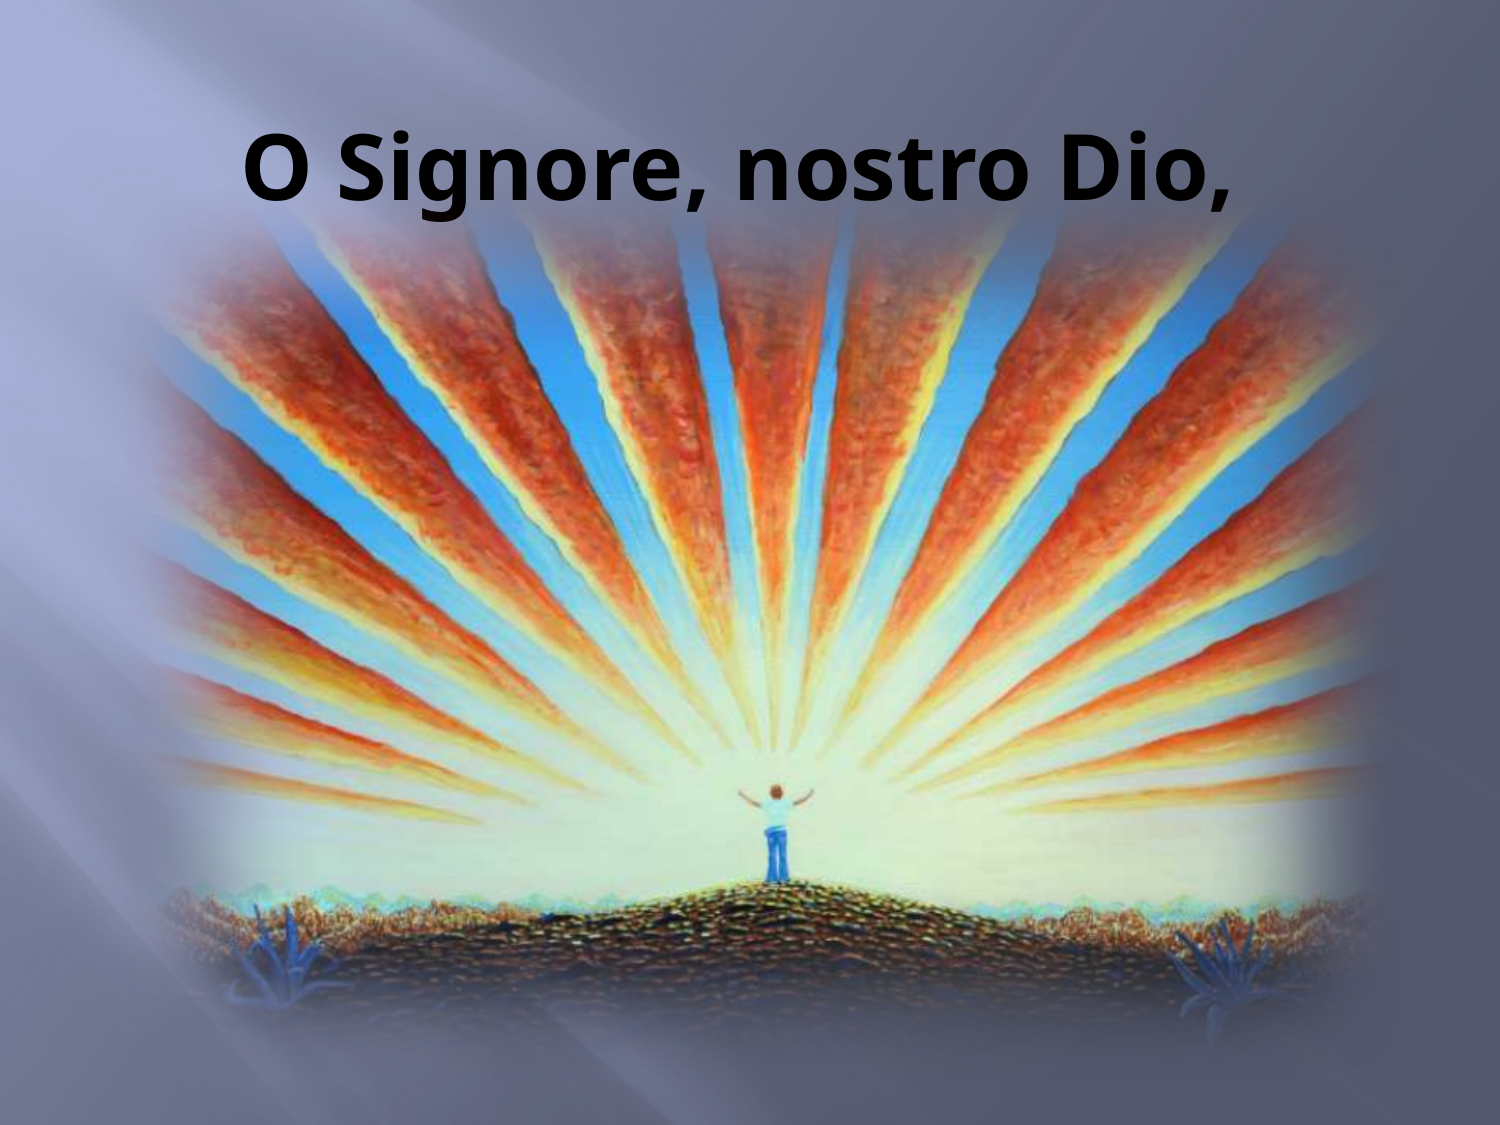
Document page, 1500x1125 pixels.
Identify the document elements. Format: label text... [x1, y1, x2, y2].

picture [123, 184, 1406, 1082]
text_box O Signore, nostro Dio, [0, 101, 1500, 227]
